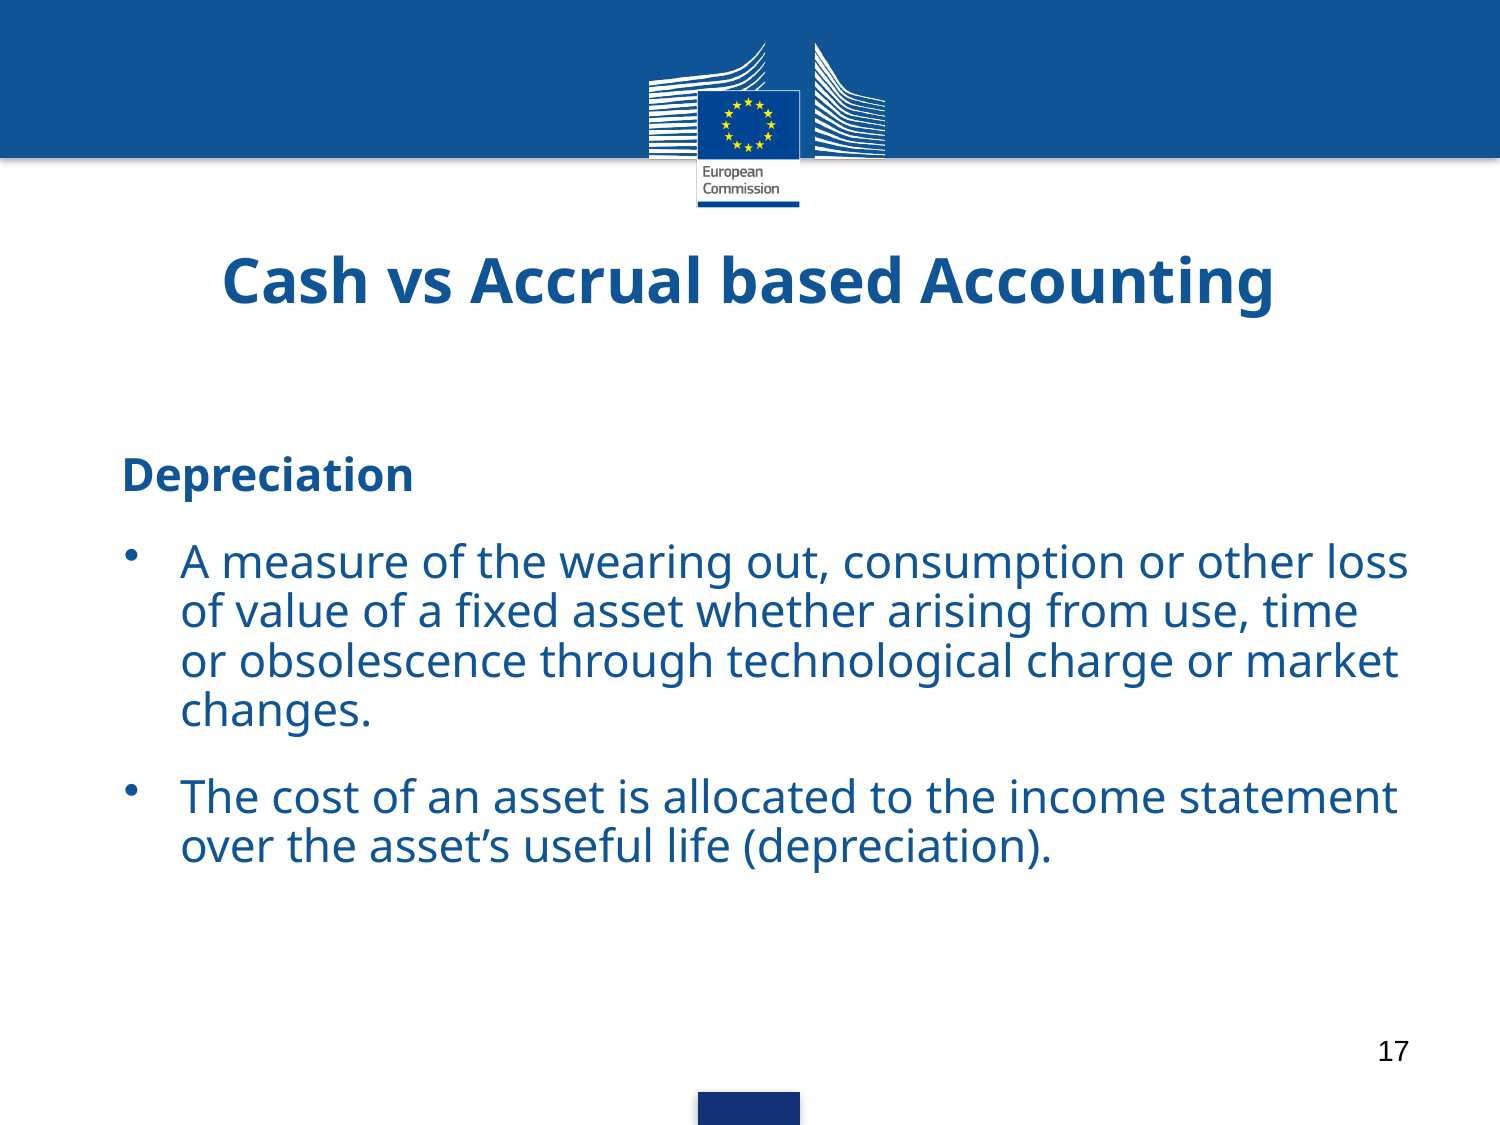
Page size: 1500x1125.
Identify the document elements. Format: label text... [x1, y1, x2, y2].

picture [649, 42, 885, 184]
list Depreciation A measure of the wearing out, consumption or other loss of value of a fixed asset whether arising from use, time or obsolescence through technological charge or market changes. The cost of an asset is allocated to the income statement over the asset’s useful life (depreciation). [76, 444, 1427, 953]
slide_number 17 [1074, 1024, 1426, 1103]
title Cash vs Accrual based Accounting [0, 184, 1500, 373]
